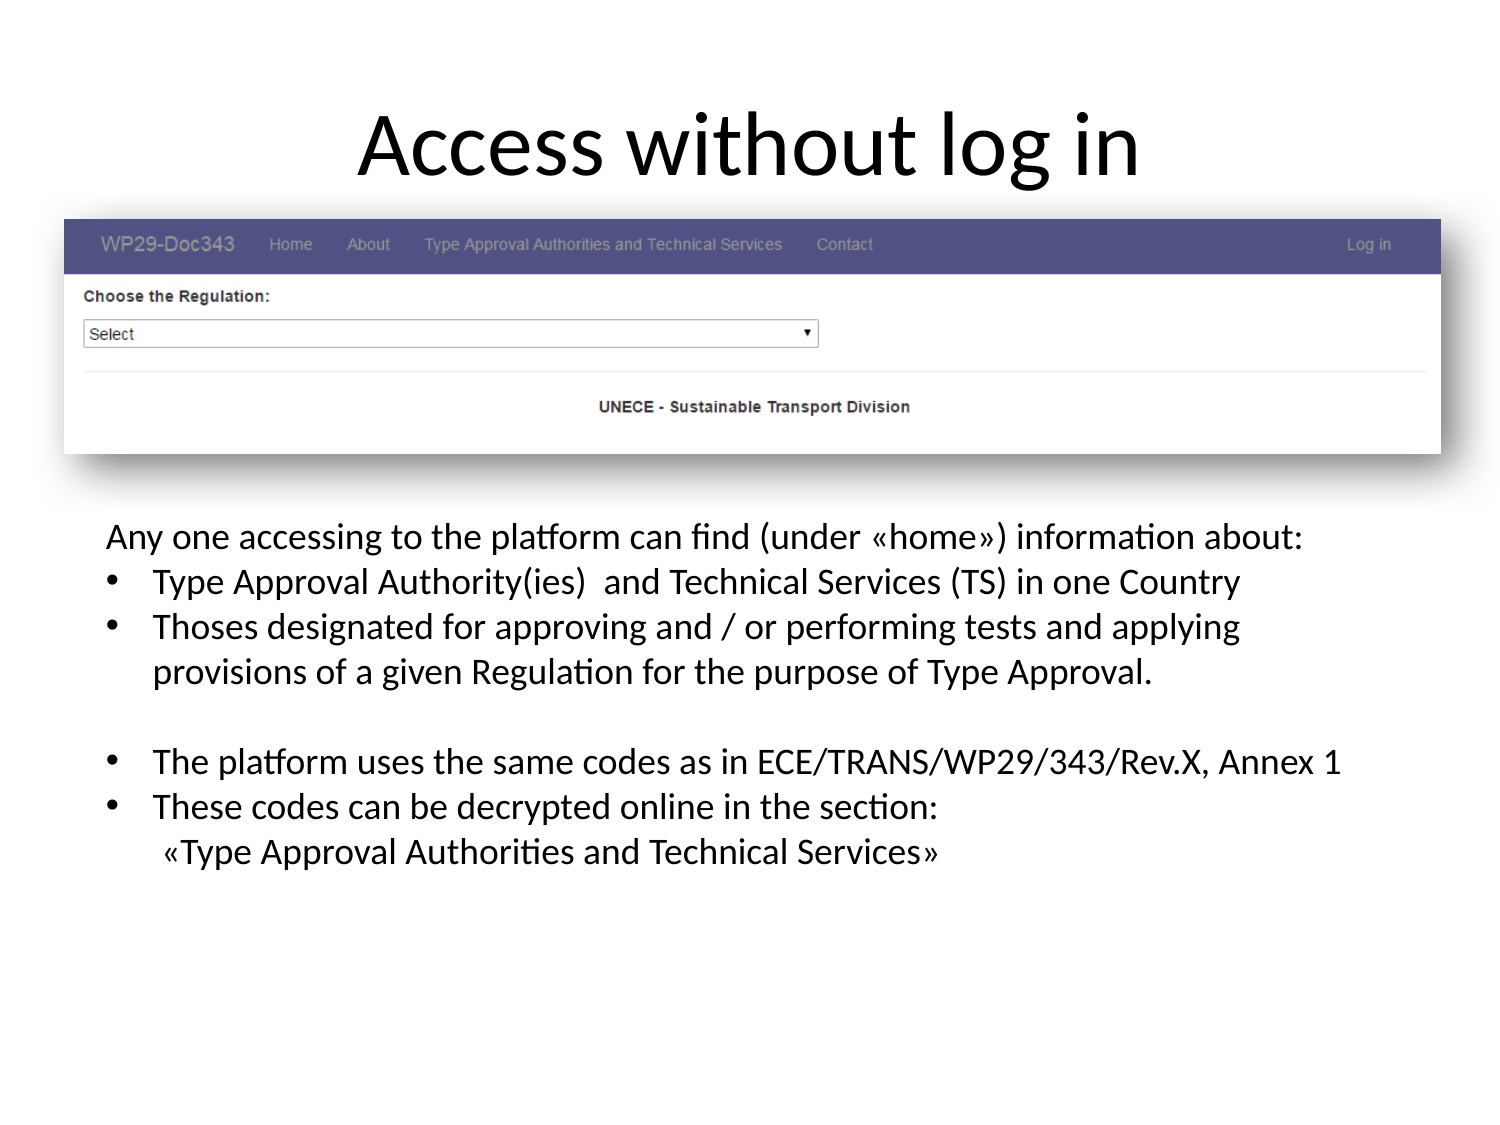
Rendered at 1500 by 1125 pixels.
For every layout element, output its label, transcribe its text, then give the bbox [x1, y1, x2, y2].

text_box Any one accessing to the platform can find (under «home») information about: Type Approval Authority(ies) and Technical Services (TS) in one Country Thoses designated for approving and / or performing tests and applying provisions of a given Regulation for the purpose of Type Approval. The platform uses the same codes as in ECE/TRANS/WP29/343/Rev.X, Annex 1 These codes can be decrypted online in the section: «Type Approval Authorities and Technical Services» [91, 504, 1359, 925]
title Access without log in [75, 45, 1425, 211]
picture [64, 219, 1442, 455]
